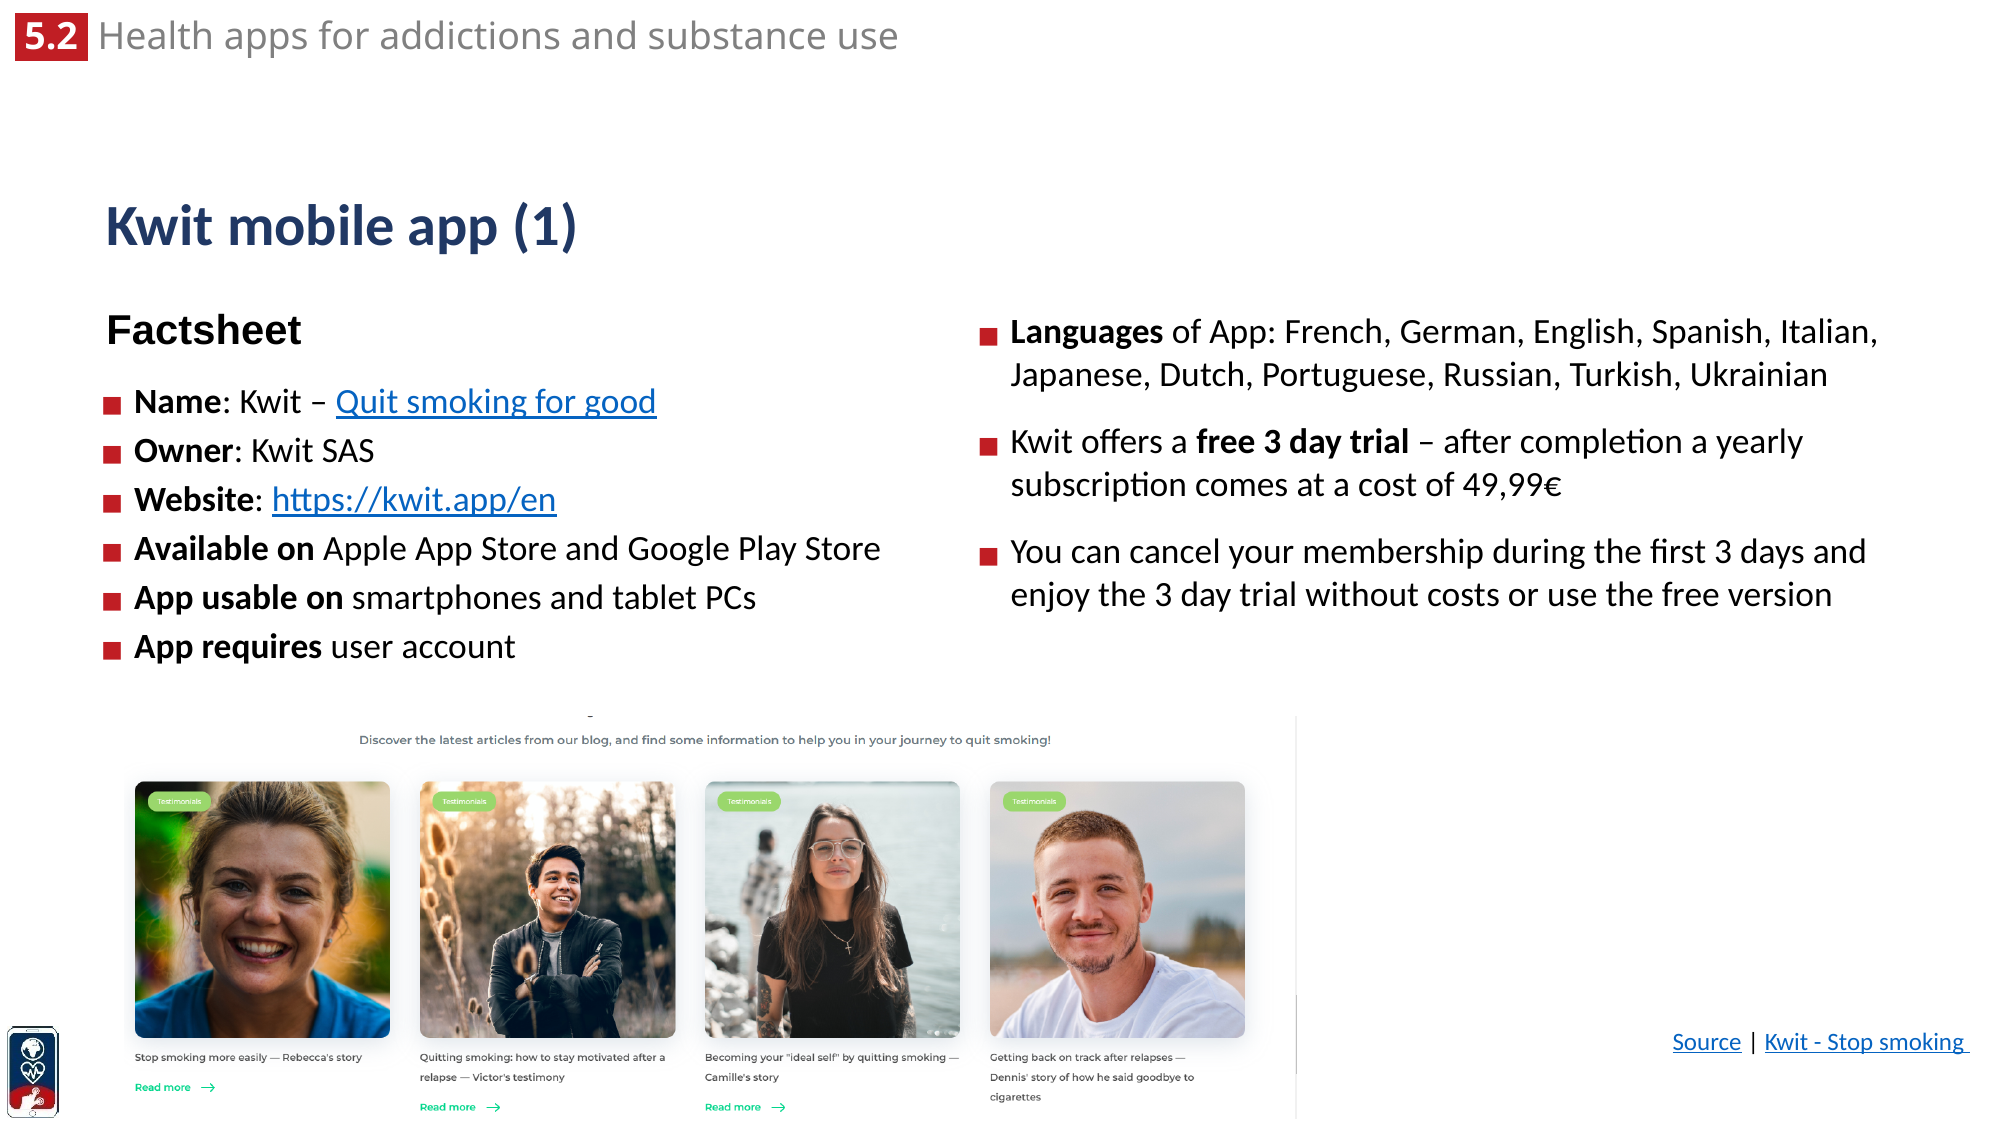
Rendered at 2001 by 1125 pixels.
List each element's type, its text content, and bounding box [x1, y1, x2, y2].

title Kwit mobile app (1) [91, 177, 1906, 277]
picture [117, 716, 1306, 1119]
text_box Source | Kwit - Stop smoking [1589, 1017, 1986, 1063]
text_box Languages of App: French, German, English, Spanish, Italian, Japanese, Dutch, Portuguese, Russian, Turkish, Ukrainian Kwit offers a free 3 day trial – after completion a yearly subscription comes at a cost of 49,99€ You can cancel your membership during the first 3 days and enjoy the 3 day trial without costs or use the free version [958, 301, 1919, 624]
picture [7, 1026, 59, 1118]
text_box Name: Kwit – Quit smoking for good Owner: Kwit SAS Website: https://kwit.app/en Available on Apple App Store and Google Play Store App usable on smartphones and tablet PCs App requires user account [81, 364, 932, 711]
list Factsheet [91, 295, 1052, 1094]
